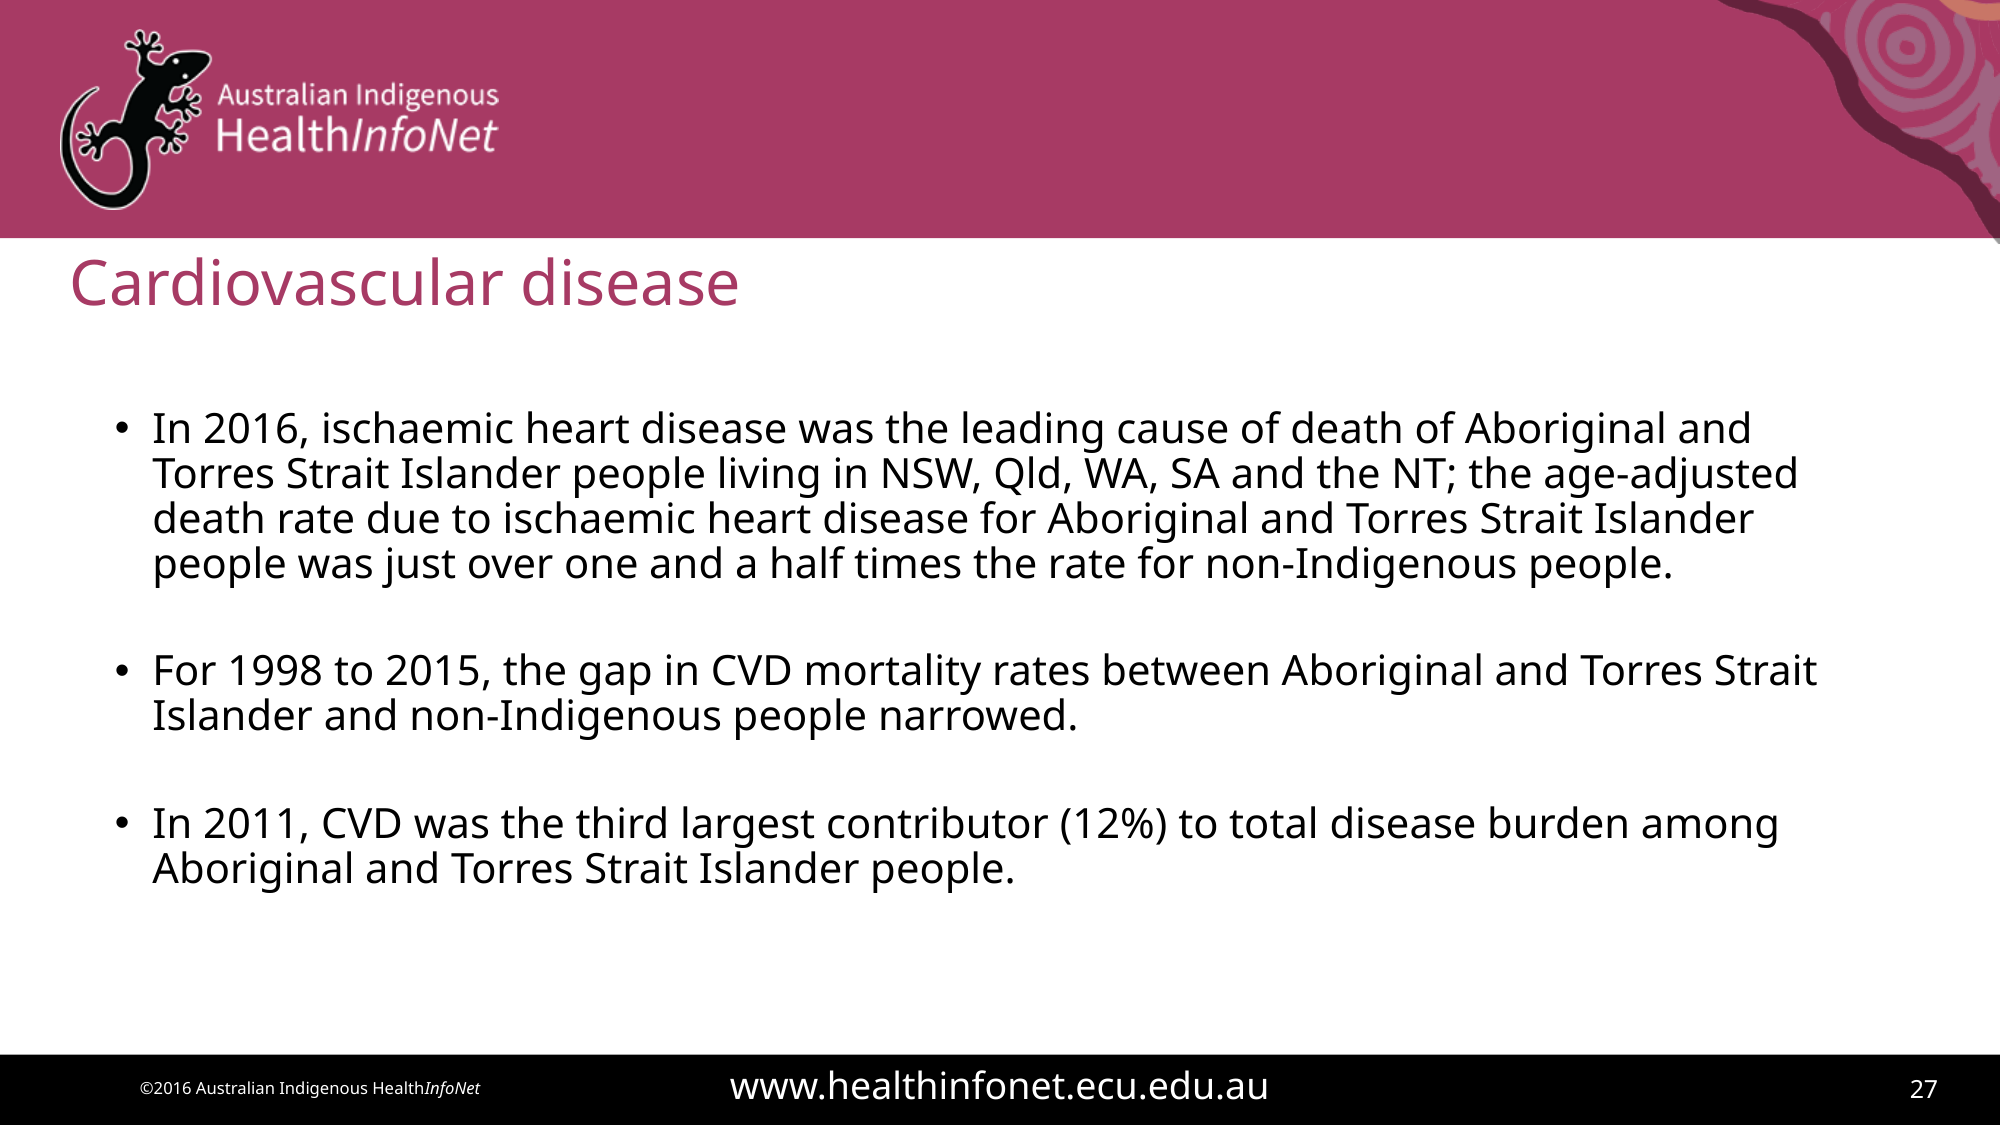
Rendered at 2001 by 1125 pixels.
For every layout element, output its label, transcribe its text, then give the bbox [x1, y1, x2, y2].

title Cardiovascular disease [55, 243, 1945, 327]
picture [1673, 0, 2000, 279]
picture [60, 29, 499, 210]
list In 2016, ischaemic heart disease was the leading cause of death of Aboriginal and Torres Strait Islander people living in NSW, Qld, WA, SA and the NT; the age-adjusted death rate due to ischaemic heart disease for Aboriginal and Torres Strait Islander people was just over one and a half times the rate for non-Indigenous people. For 1998 to 2015, the gap in CVD mortality rates between Aboriginal and Torres Strait Islander and non-Indigenous people narrowed. In 2011, CVD was the third largest contributor (12%) to total disease burden among Aboriginal and Torres Strait Islander people. [99, 399, 1900, 1050]
